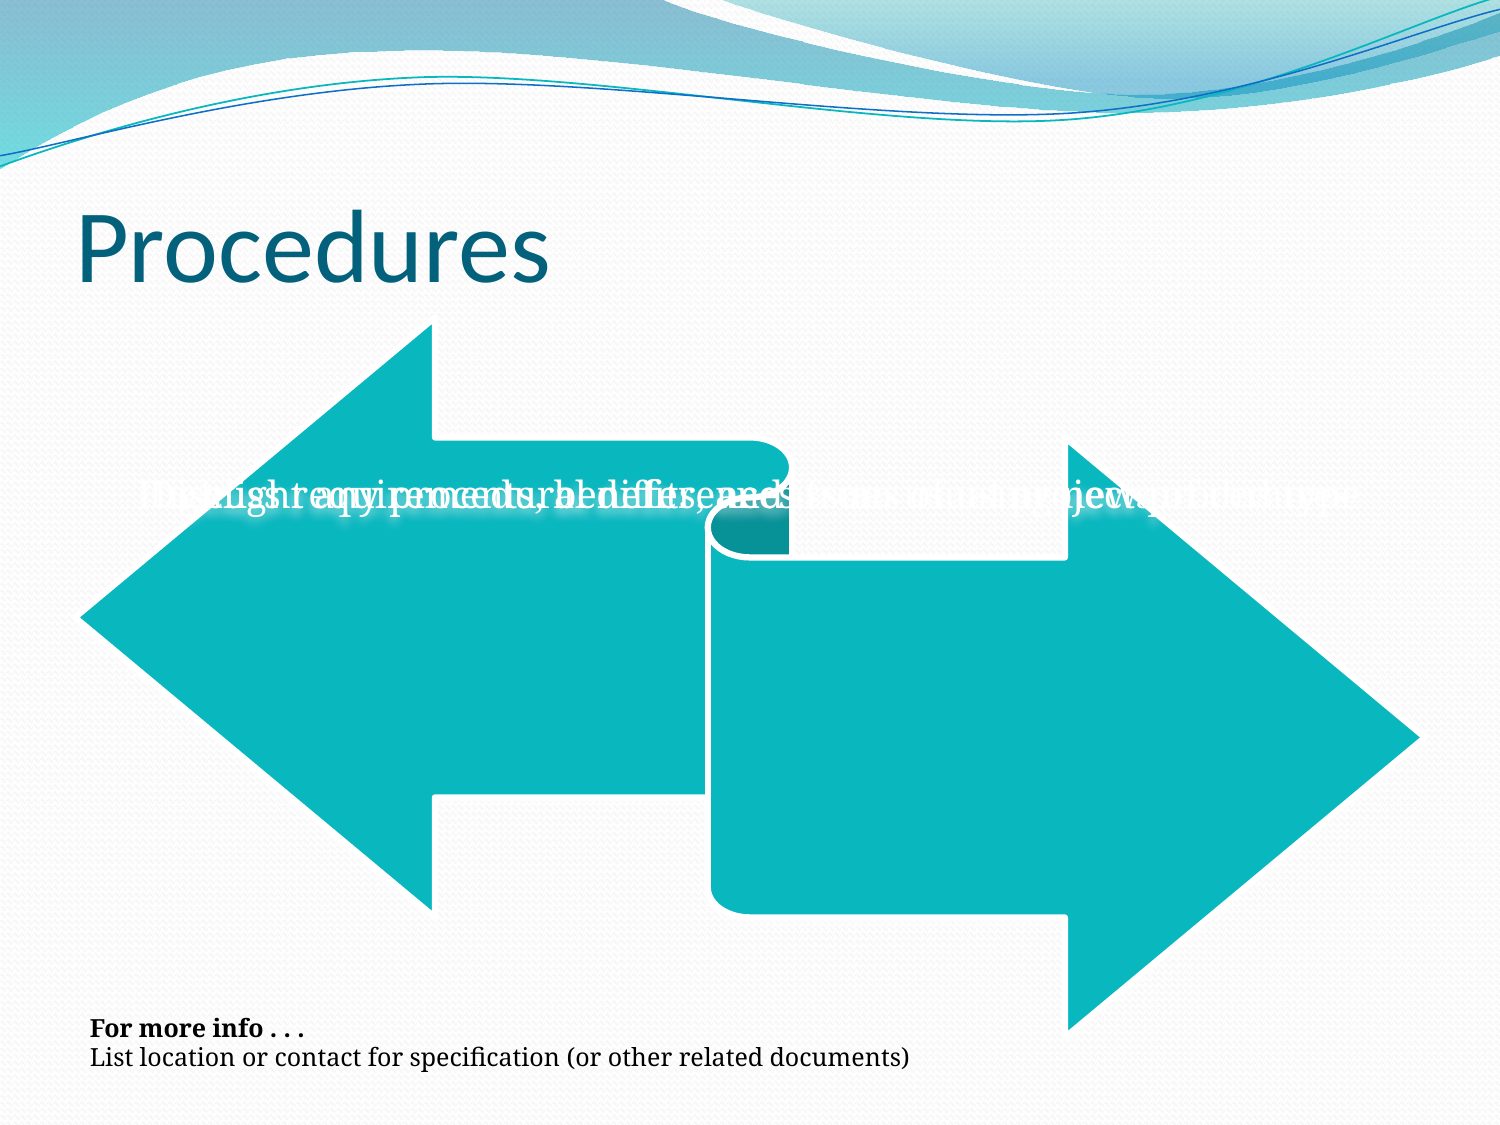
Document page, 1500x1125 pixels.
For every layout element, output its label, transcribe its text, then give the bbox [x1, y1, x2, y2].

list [74, 317, 1426, 1038]
title Procedures [75, 115, 1425, 303]
text_box For more info . . . List location or contact for specification (or other related documents) [74, 1050, 1425, 1088]
